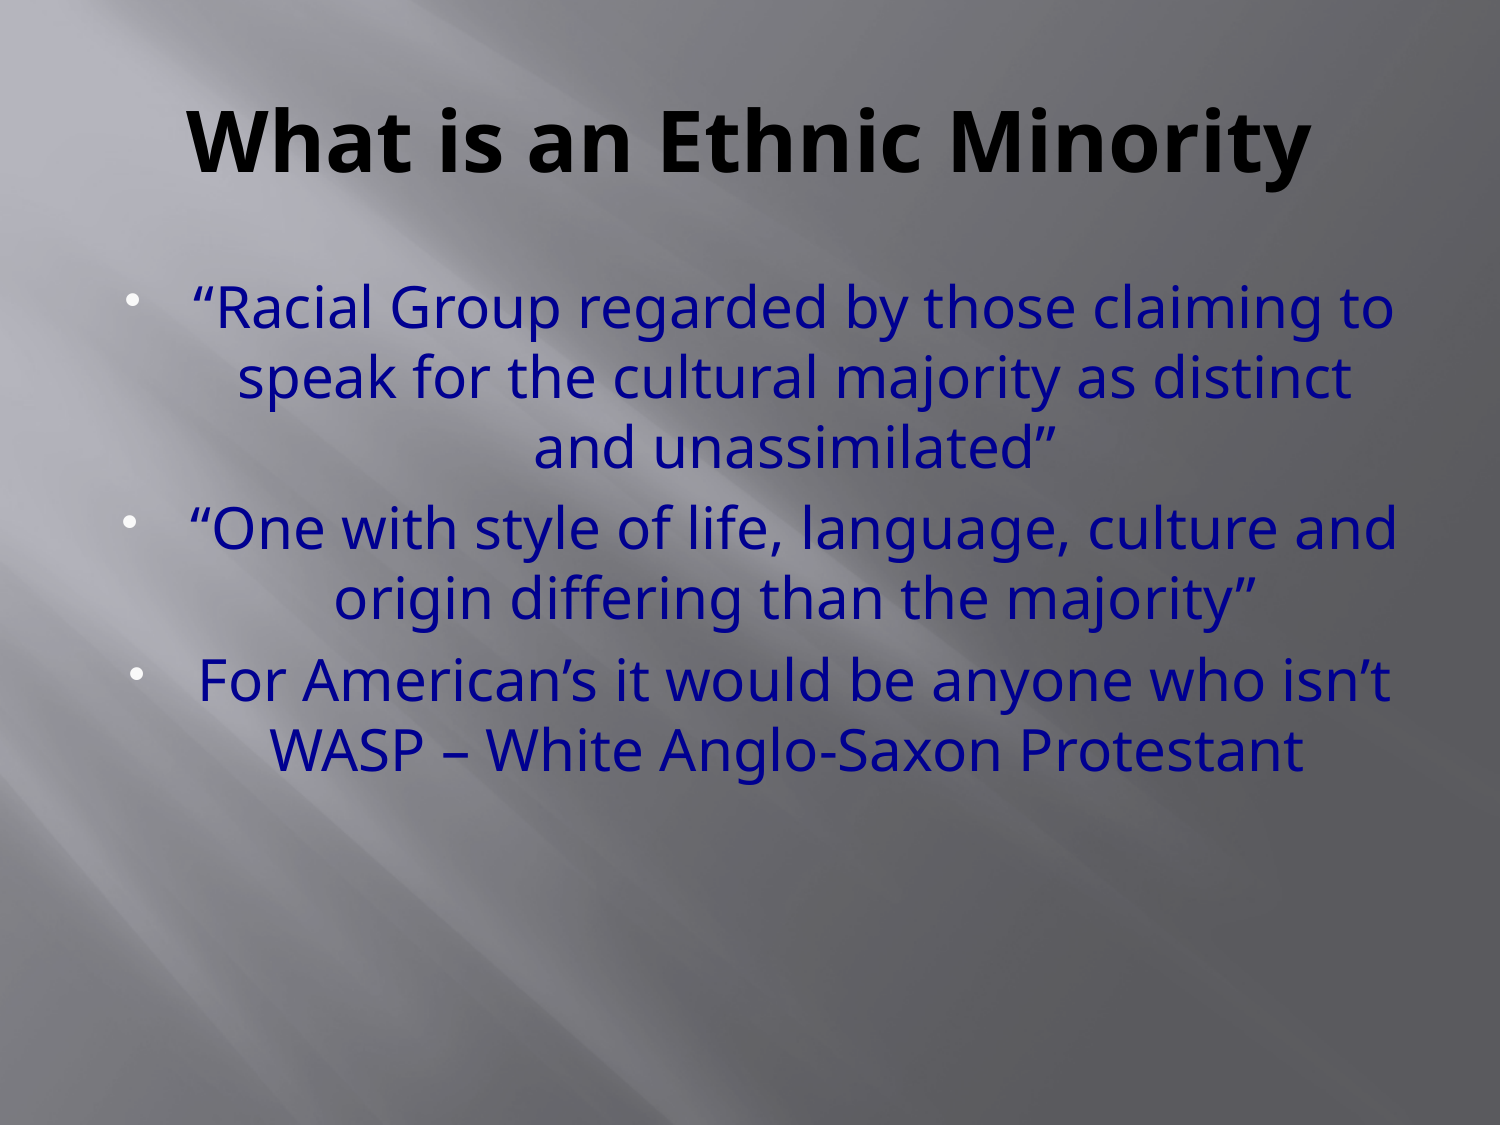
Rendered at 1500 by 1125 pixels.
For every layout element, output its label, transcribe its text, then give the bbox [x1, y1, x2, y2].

list “Racial Group regarded by those claiming to speak for the cultural majority as distinct and unassimilated” “One with style of life, language, culture and origin differing than the majority” For American’s it would be anyone who isn’t WASP – White Anglo-Saxon Protestant [75, 262, 1425, 1035]
title What is an Ethnic Minority [75, 45, 1425, 233]
